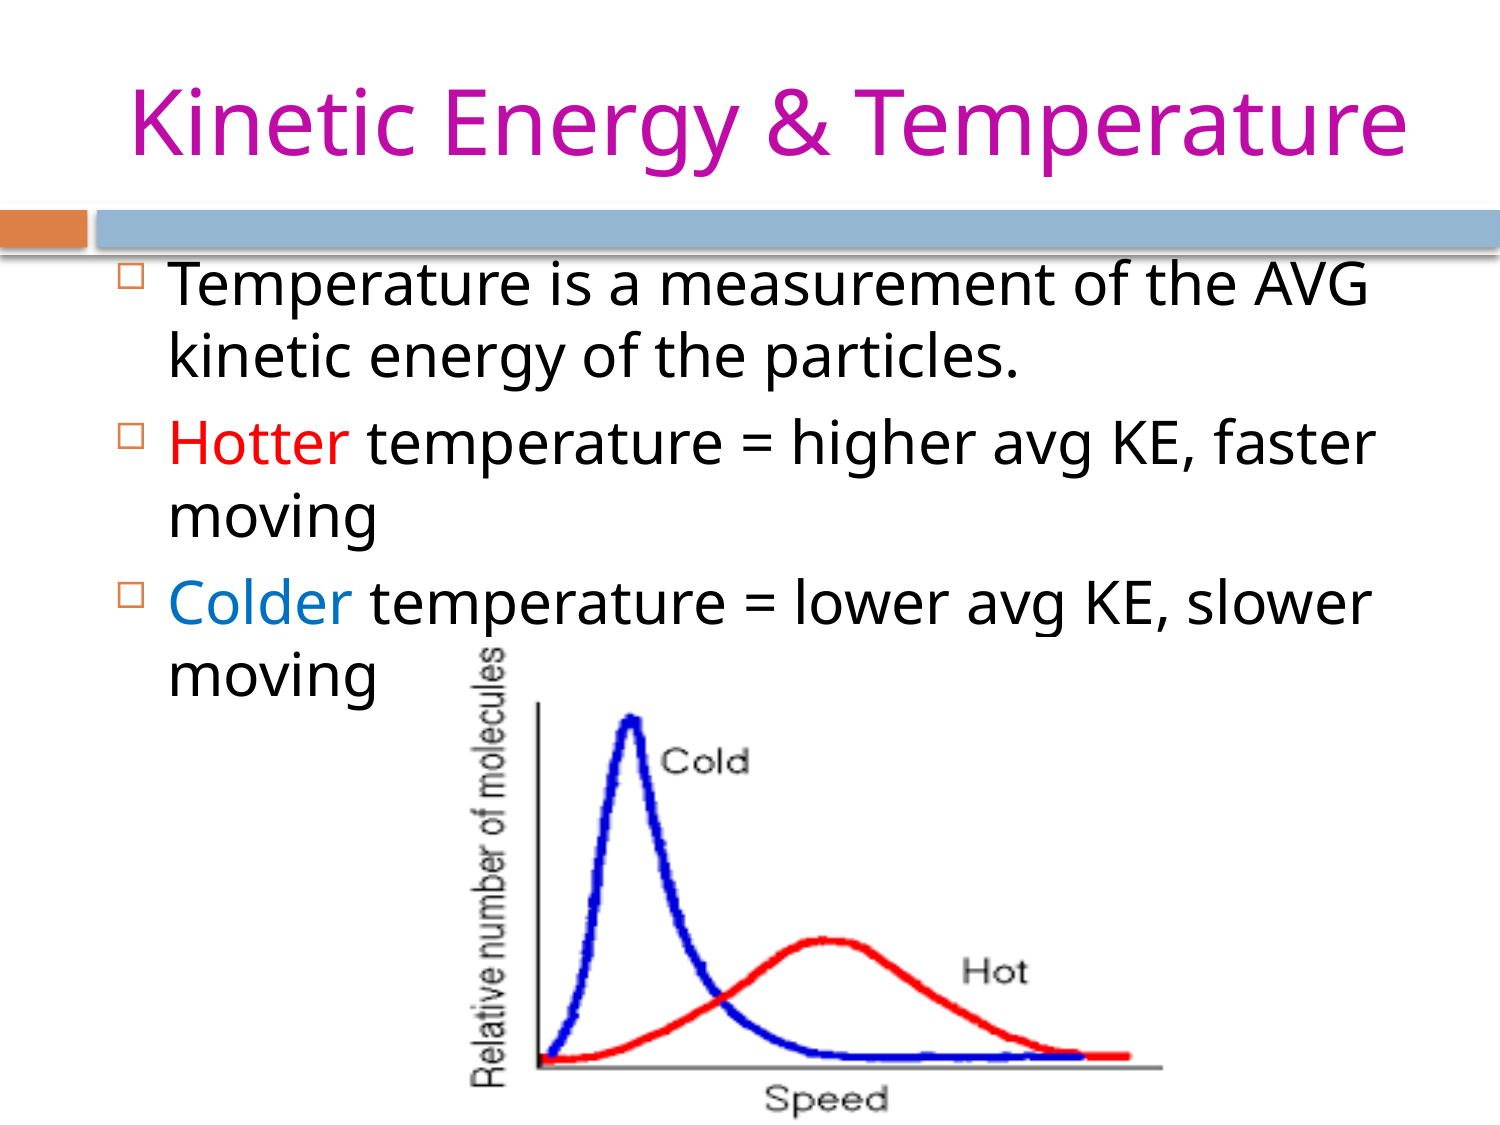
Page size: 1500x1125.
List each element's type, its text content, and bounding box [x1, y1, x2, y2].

picture [449, 637, 1188, 1125]
title Kinetic Energy & Temperature [100, 37, 1438, 200]
list Temperature is a measurement of the AVG kinetic energy of the particles. Hotter temperature = higher avg KE, faster moving Colder temperature = lower avg KE, slower moving [99, 237, 1438, 975]
